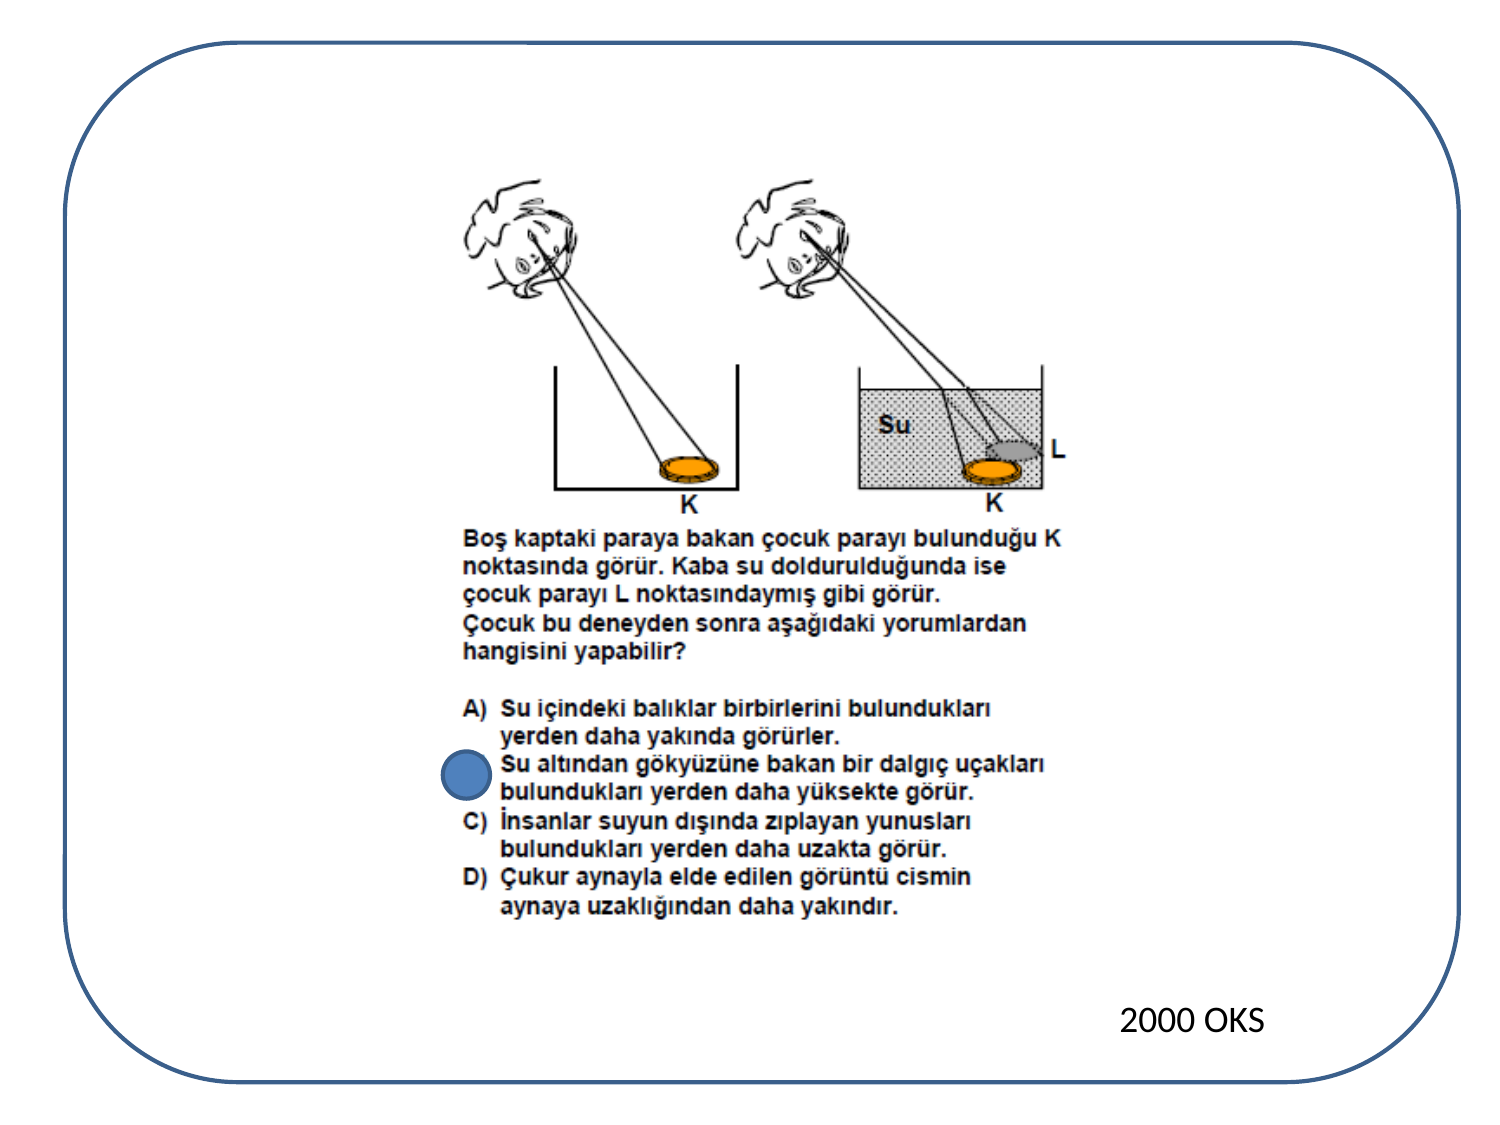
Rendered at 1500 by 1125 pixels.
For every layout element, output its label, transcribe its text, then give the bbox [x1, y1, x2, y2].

picture [430, 160, 1102, 940]
text_box [62, 40, 1461, 1085]
text_box 2000 OKS [1104, 987, 1332, 1048]
